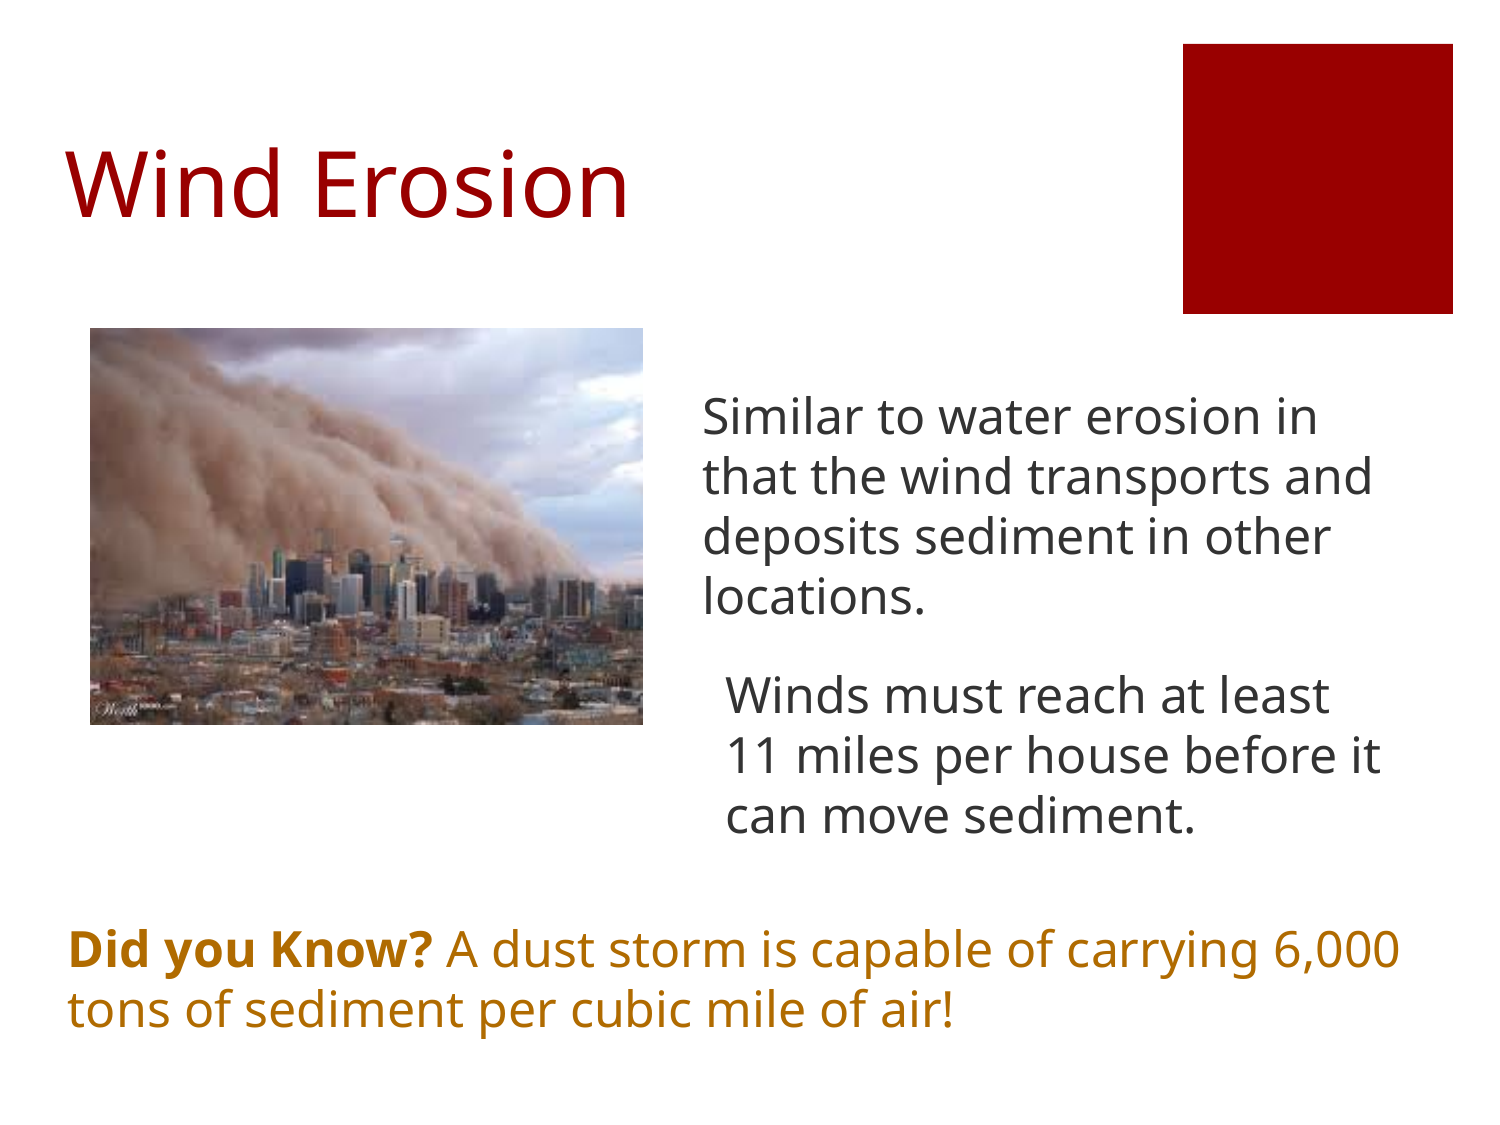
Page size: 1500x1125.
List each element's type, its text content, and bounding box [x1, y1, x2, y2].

text_box Did you Know? A dust storm is capable of carrying 6,000 tons of sediment per cubic mile of air! [52, 910, 1419, 1082]
title Wind Erosion [49, 56, 1117, 244]
text_box Winds must reach at least 11 miles per house before it can move sediment. [710, 656, 1416, 877]
picture [89, 327, 644, 725]
list Similar to water erosion in that the wind transports and deposits sediment in other locations. [687, 376, 1393, 657]
